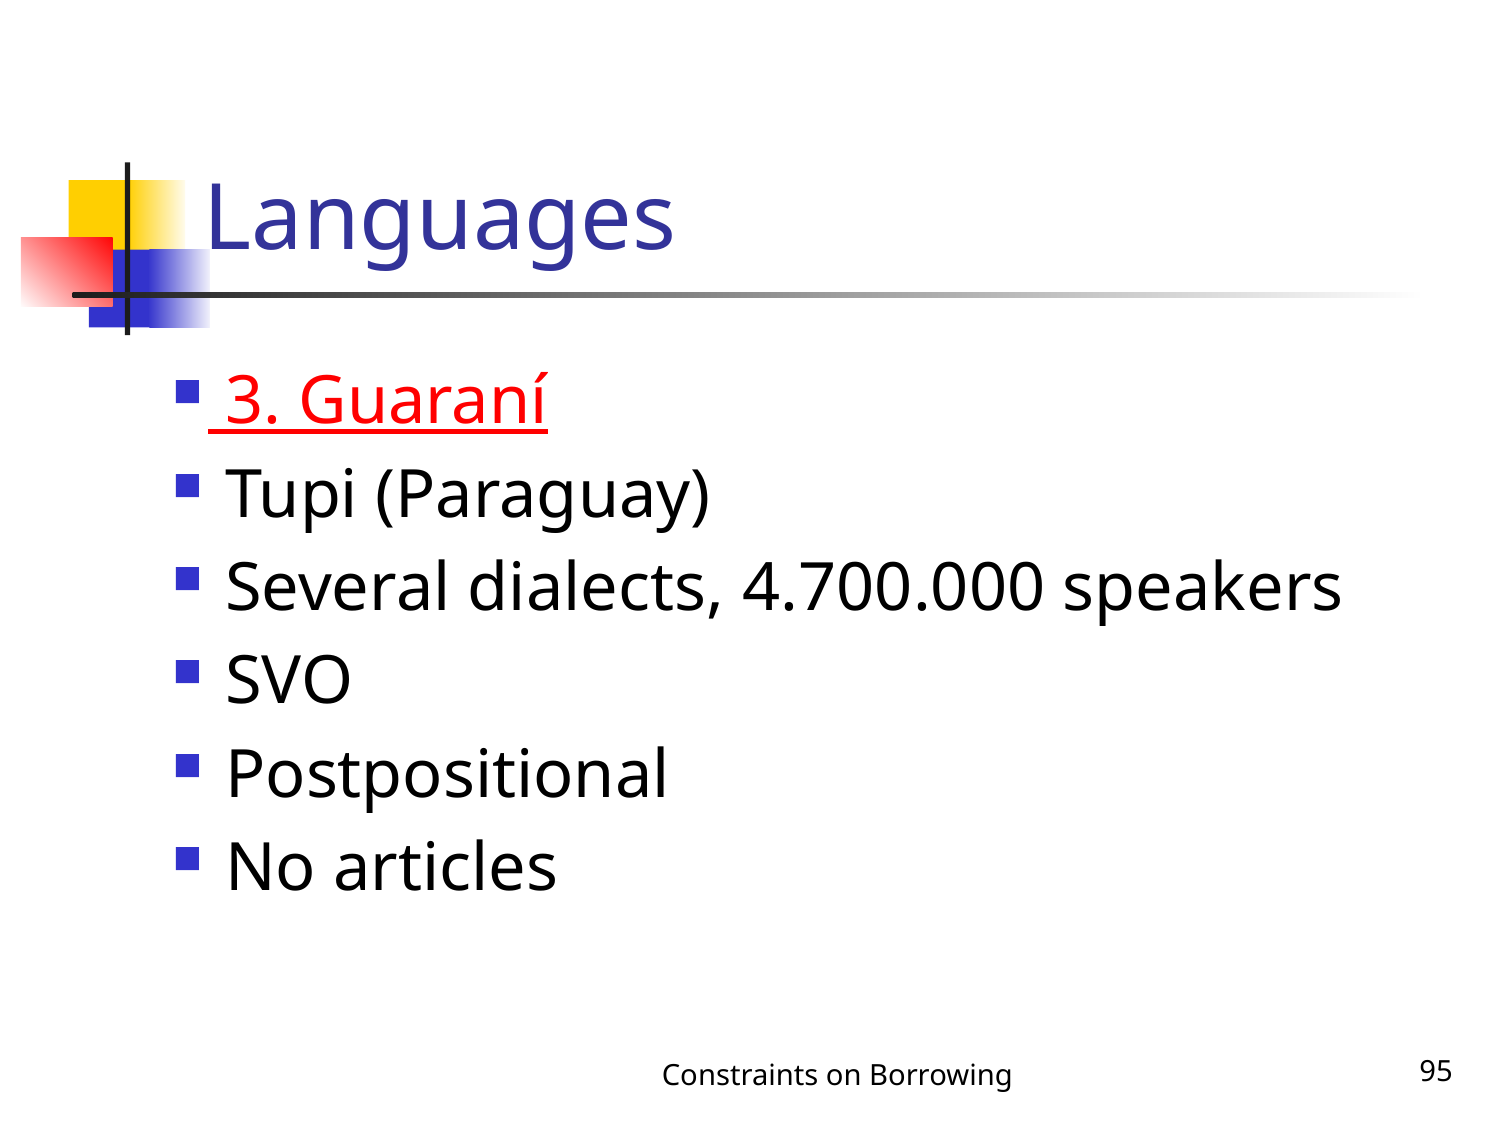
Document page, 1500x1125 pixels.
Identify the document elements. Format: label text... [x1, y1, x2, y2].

footer Constraints on Borrowing [599, 1023, 1076, 1100]
slide_number 95 [1154, 1023, 1468, 1100]
text_box 3. Guaraní Tupi (Paraguay) Several dialects, 4.700.000 speakers SVO Postpositional No articles [157, 349, 1360, 912]
title Languages [188, 34, 1468, 276]
